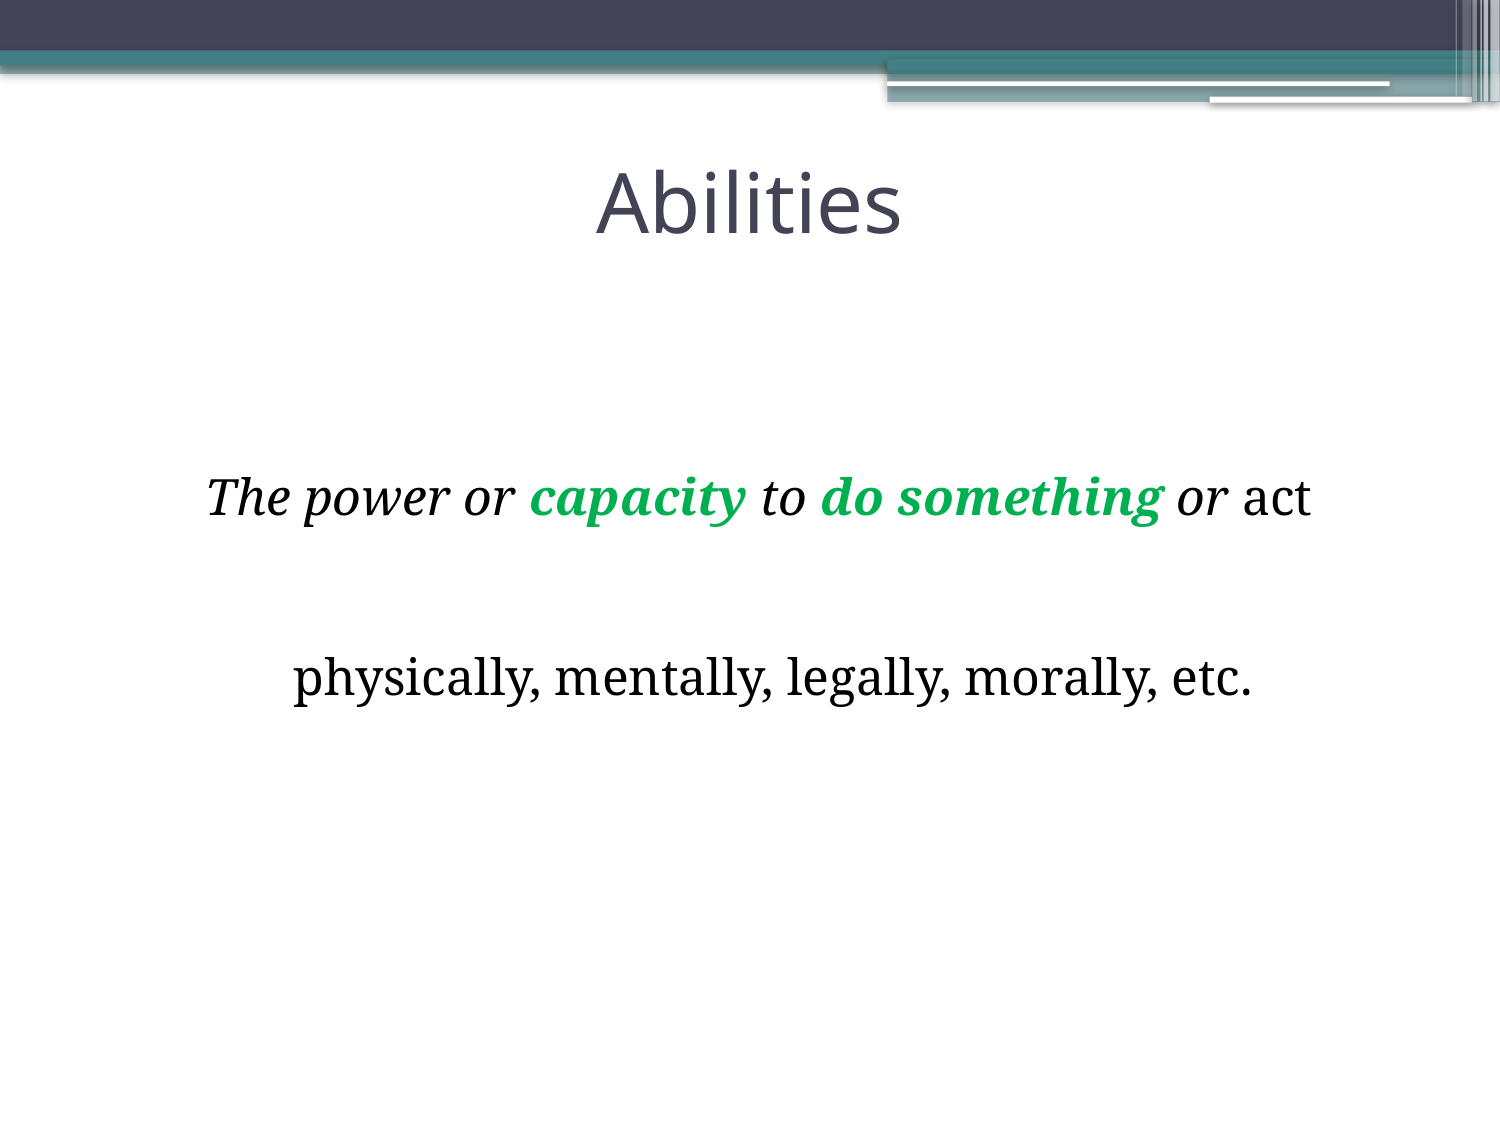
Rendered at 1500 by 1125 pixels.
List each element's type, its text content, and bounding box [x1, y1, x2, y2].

title Abilities [74, 112, 1426, 288]
list The power or capacity to do something or act physically, mentally, legally, morally, etc. [74, 337, 1426, 851]
